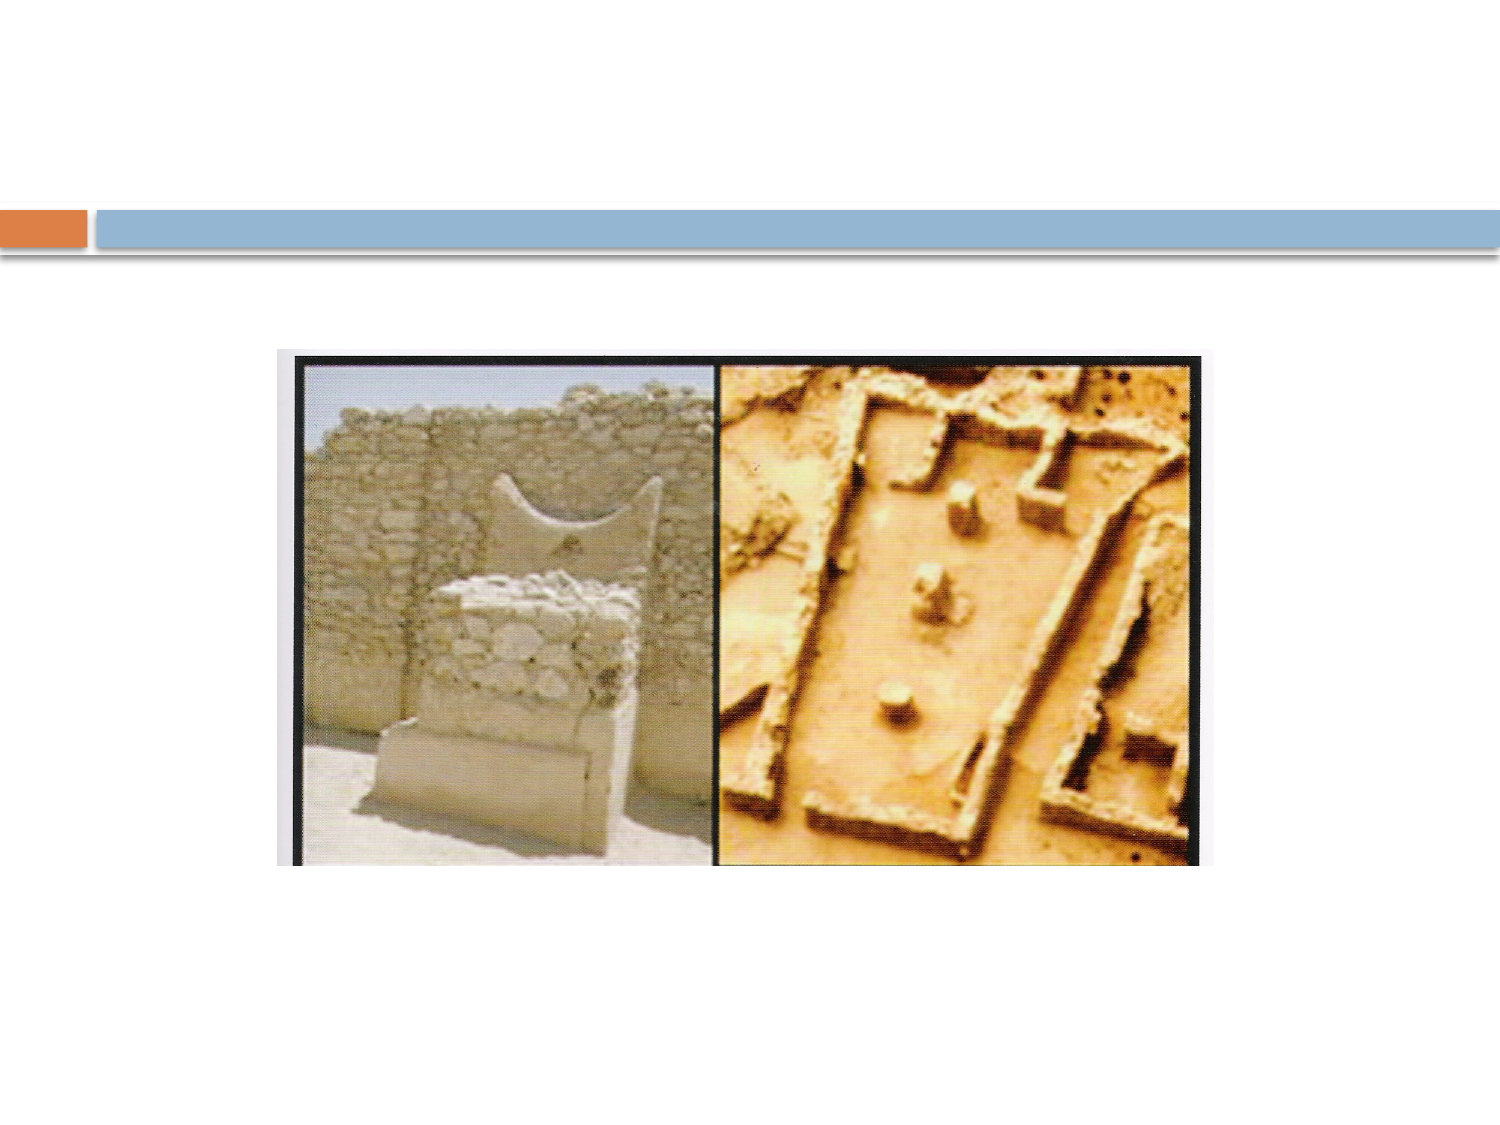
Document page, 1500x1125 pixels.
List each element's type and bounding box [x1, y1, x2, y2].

picture [277, 349, 1214, 867]
